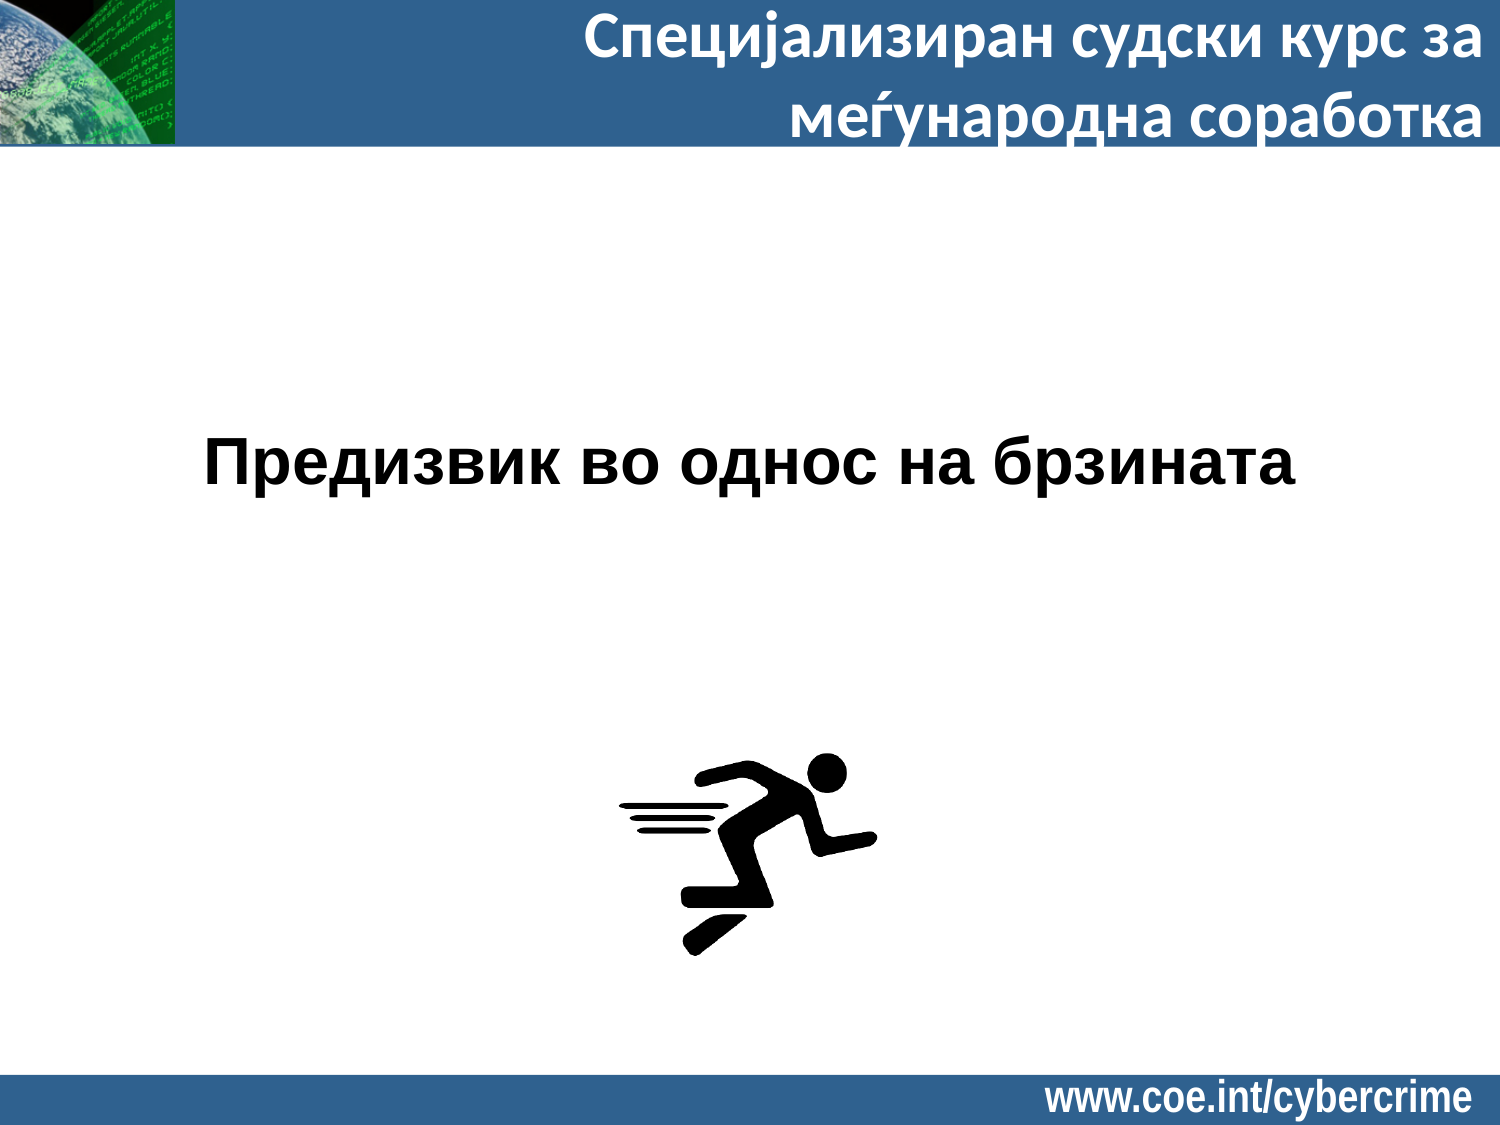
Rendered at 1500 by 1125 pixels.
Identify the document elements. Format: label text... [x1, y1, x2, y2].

text_box [0, 1073, 1030, 1125]
text_box www.coe.int/cybercrime [1030, 1059, 1500, 1125]
picture [594, 699, 905, 1010]
text_box Специјализиран судски курс за меѓународна соработка [177, 0, 1500, 149]
text_box Предизвик во однос на брзината [50, 425, 1450, 505]
picture [0, 0, 175, 144]
